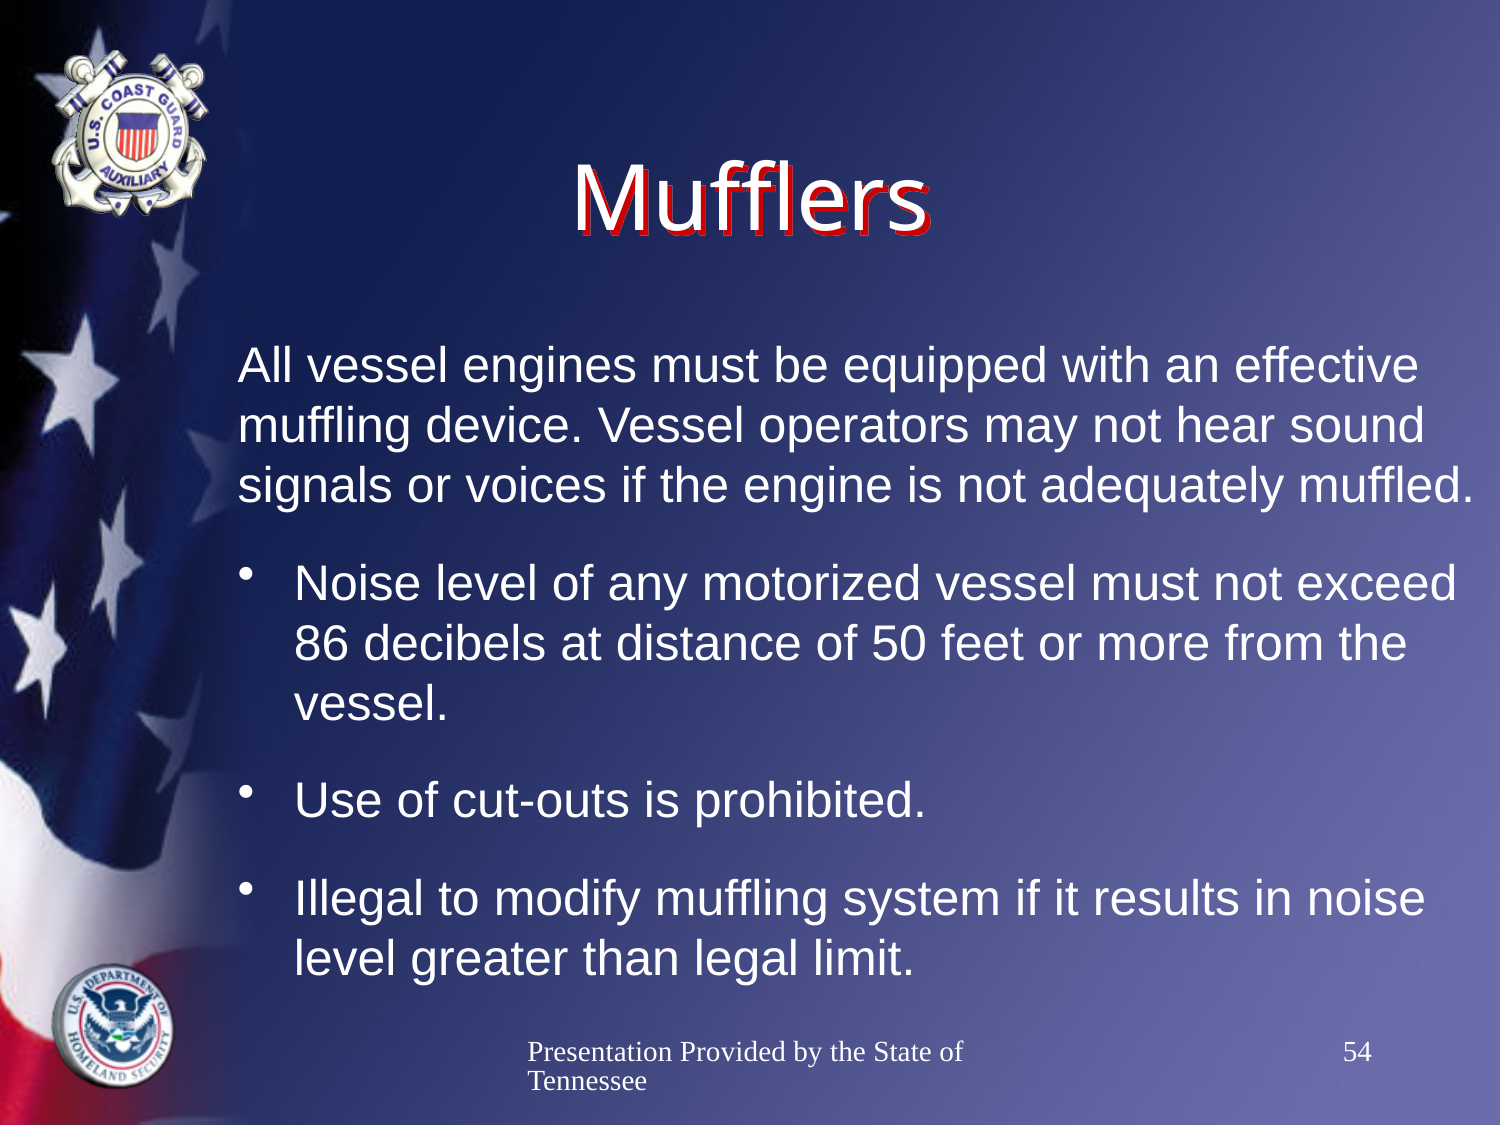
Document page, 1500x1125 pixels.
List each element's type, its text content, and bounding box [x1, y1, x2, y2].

picture [0, 0, 1500, 1125]
list All vessel engines must be equipped with an effective muffling device. Vessel operators may not hear sound signals or voices if the engine is not adequately muffled. Noise level of any motorized vessel must not exceed 86 decibels at distance of 50 feet or more from the vessel. Use of cut-outs is prohibited. Illegal to modify muffling system if it results in noise level greater than legal limit. [222, 324, 1498, 1000]
title Mufflers [112, 99, 1388, 288]
slide_number 54 [1074, 1025, 1388, 1100]
footer Presentation Provided by the State of Tennessee [512, 1025, 988, 1100]
